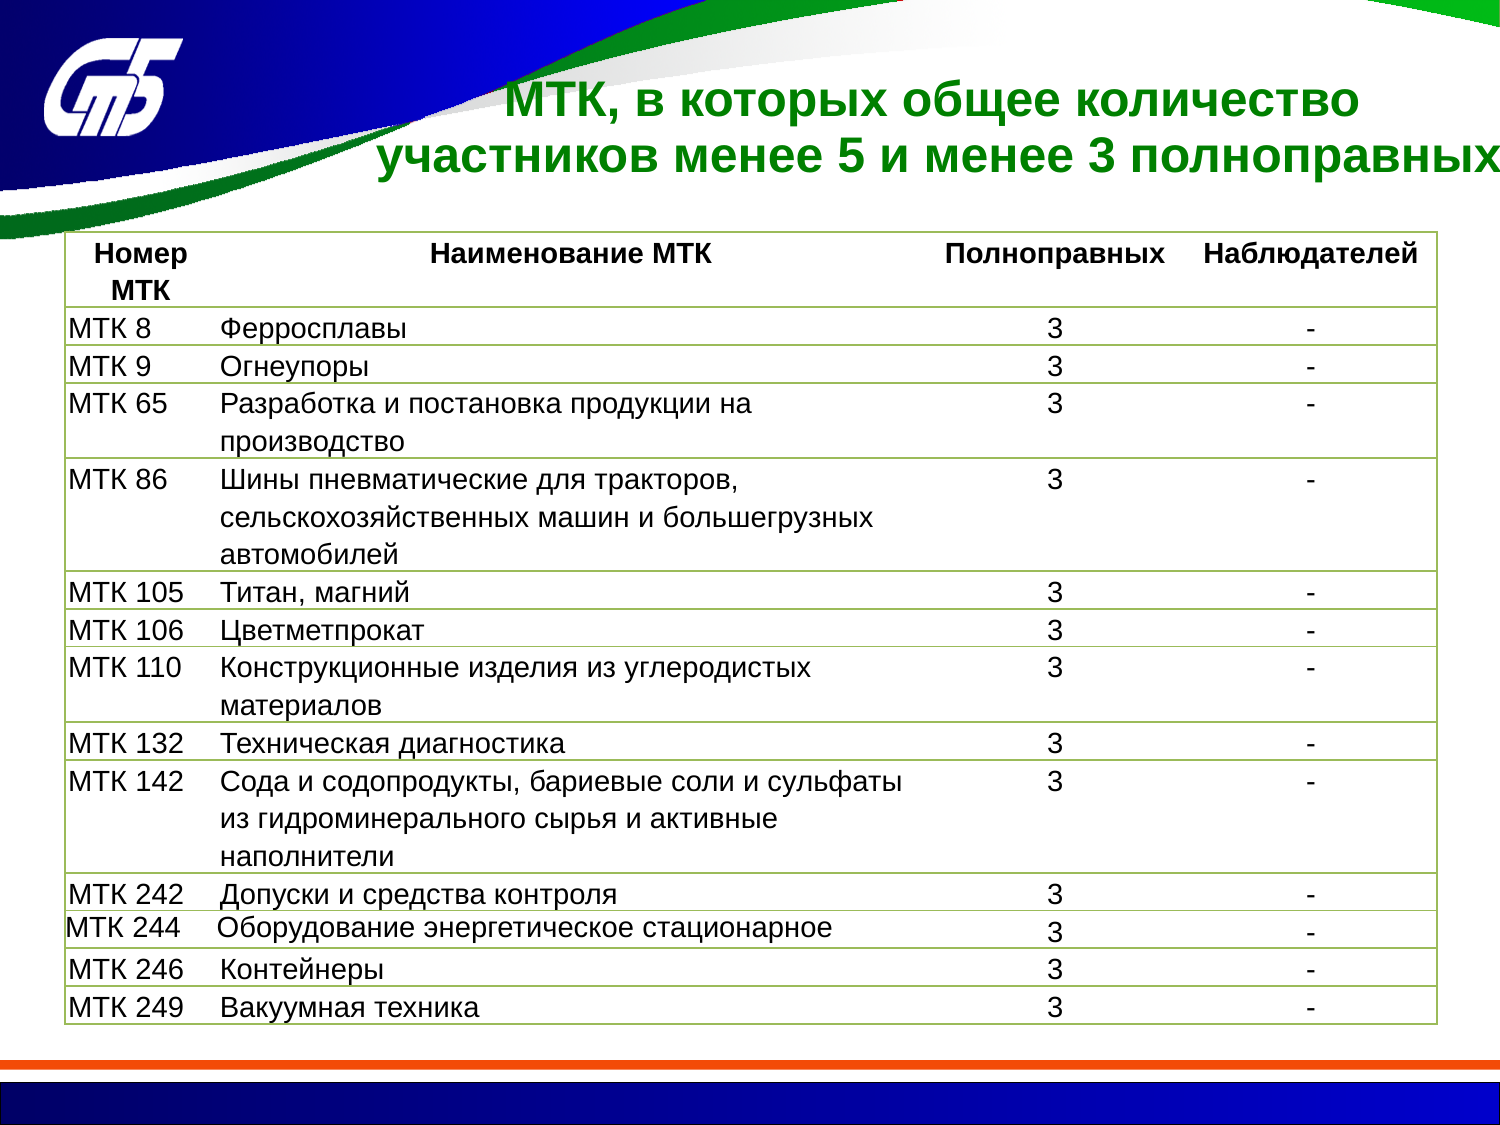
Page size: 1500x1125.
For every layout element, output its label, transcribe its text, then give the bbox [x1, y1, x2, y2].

table_cell МТК 65 [66, 384, 217, 457]
table_cell МТК 246 [66, 949, 217, 985]
table_cell - [1185, 761, 1436, 872]
table_header Наименование МТК [217, 233, 925, 306]
table_cell МТК 142 [66, 761, 217, 872]
table_cell МТК 242 [66, 874, 217, 910]
table_cell - [1185, 723, 1436, 759]
table_cell 3 [925, 949, 1185, 985]
table_cell 3 [925, 610, 1185, 646]
table_cell Шины пневматические для тракторов, сельскохозяйственных машин и большегрузных автомобилей [217, 459, 925, 570]
table_cell 3 [925, 384, 1185, 457]
table_cell МТК 244 [66, 911, 217, 947]
table_cell Вакуумная техника [217, 987, 925, 1023]
table_cell - [1185, 874, 1436, 910]
table_cell МТК 9 [66, 346, 217, 382]
table_cell 3 [925, 723, 1185, 759]
table_cell Огнеупоры [217, 346, 925, 382]
table_cell 3 [925, 874, 1185, 910]
table_cell 3 [925, 911, 1185, 947]
table_cell 3 [925, 647, 1185, 721]
table_cell Допуски и средства контроля [217, 874, 925, 910]
table_cell - [1185, 647, 1436, 721]
table_cell - [1185, 346, 1436, 382]
table_cell Ферросплавы [217, 308, 925, 344]
table_cell - [1185, 459, 1436, 570]
table_cell 3 [925, 459, 1185, 570]
table_cell - [1185, 572, 1436, 608]
table_header Номер МТК [66, 233, 217, 306]
table_header Полноправных [925, 233, 1185, 306]
table_header Наблюдателей [1185, 233, 1436, 306]
table_cell МТК 86 [66, 459, 217, 570]
table_cell - [1185, 949, 1436, 985]
table_cell 3 [925, 346, 1185, 382]
table_cell МТК 8 [66, 308, 217, 344]
table_cell Титан, магний [217, 572, 925, 608]
table_cell - [1185, 911, 1436, 947]
table_cell Цветметпрокат [217, 610, 925, 646]
table_cell - [1185, 987, 1436, 1023]
table_cell 3 [925, 761, 1185, 872]
table_cell МТК 105 [66, 572, 217, 608]
picture [0, 0, 1500, 1047]
table_cell Конструкционные изделия из углеродистых материалов [217, 647, 925, 721]
table_cell 3 [925, 308, 1185, 344]
table_cell МТК 132 [66, 723, 217, 759]
table_cell Контейнеры [217, 949, 925, 985]
table_cell МТК 110 [66, 647, 217, 721]
text_box МТК, в которых общее количество участников менее 5 и менее 3 полноправных [324, 46, 1500, 209]
table_cell - [1185, 610, 1436, 646]
table_cell МТК 249 [66, 987, 217, 1023]
table_cell Оборудование энергетическое стационарное [217, 911, 925, 947]
table_cell 3 [925, 572, 1185, 608]
table_cell Техническая диагностика [217, 723, 925, 759]
table_cell Разработка и постановка продукции на производство [217, 384, 925, 457]
table_cell 3 [925, 987, 1185, 1023]
table_cell Сода и содопродукты, бариевые соли и сульфаты из гидроминерального сырья и активные наполнители [217, 761, 925, 872]
table_cell МТК 106 [66, 610, 217, 646]
table_cell - [1185, 384, 1436, 457]
table_cell - [1185, 308, 1436, 344]
